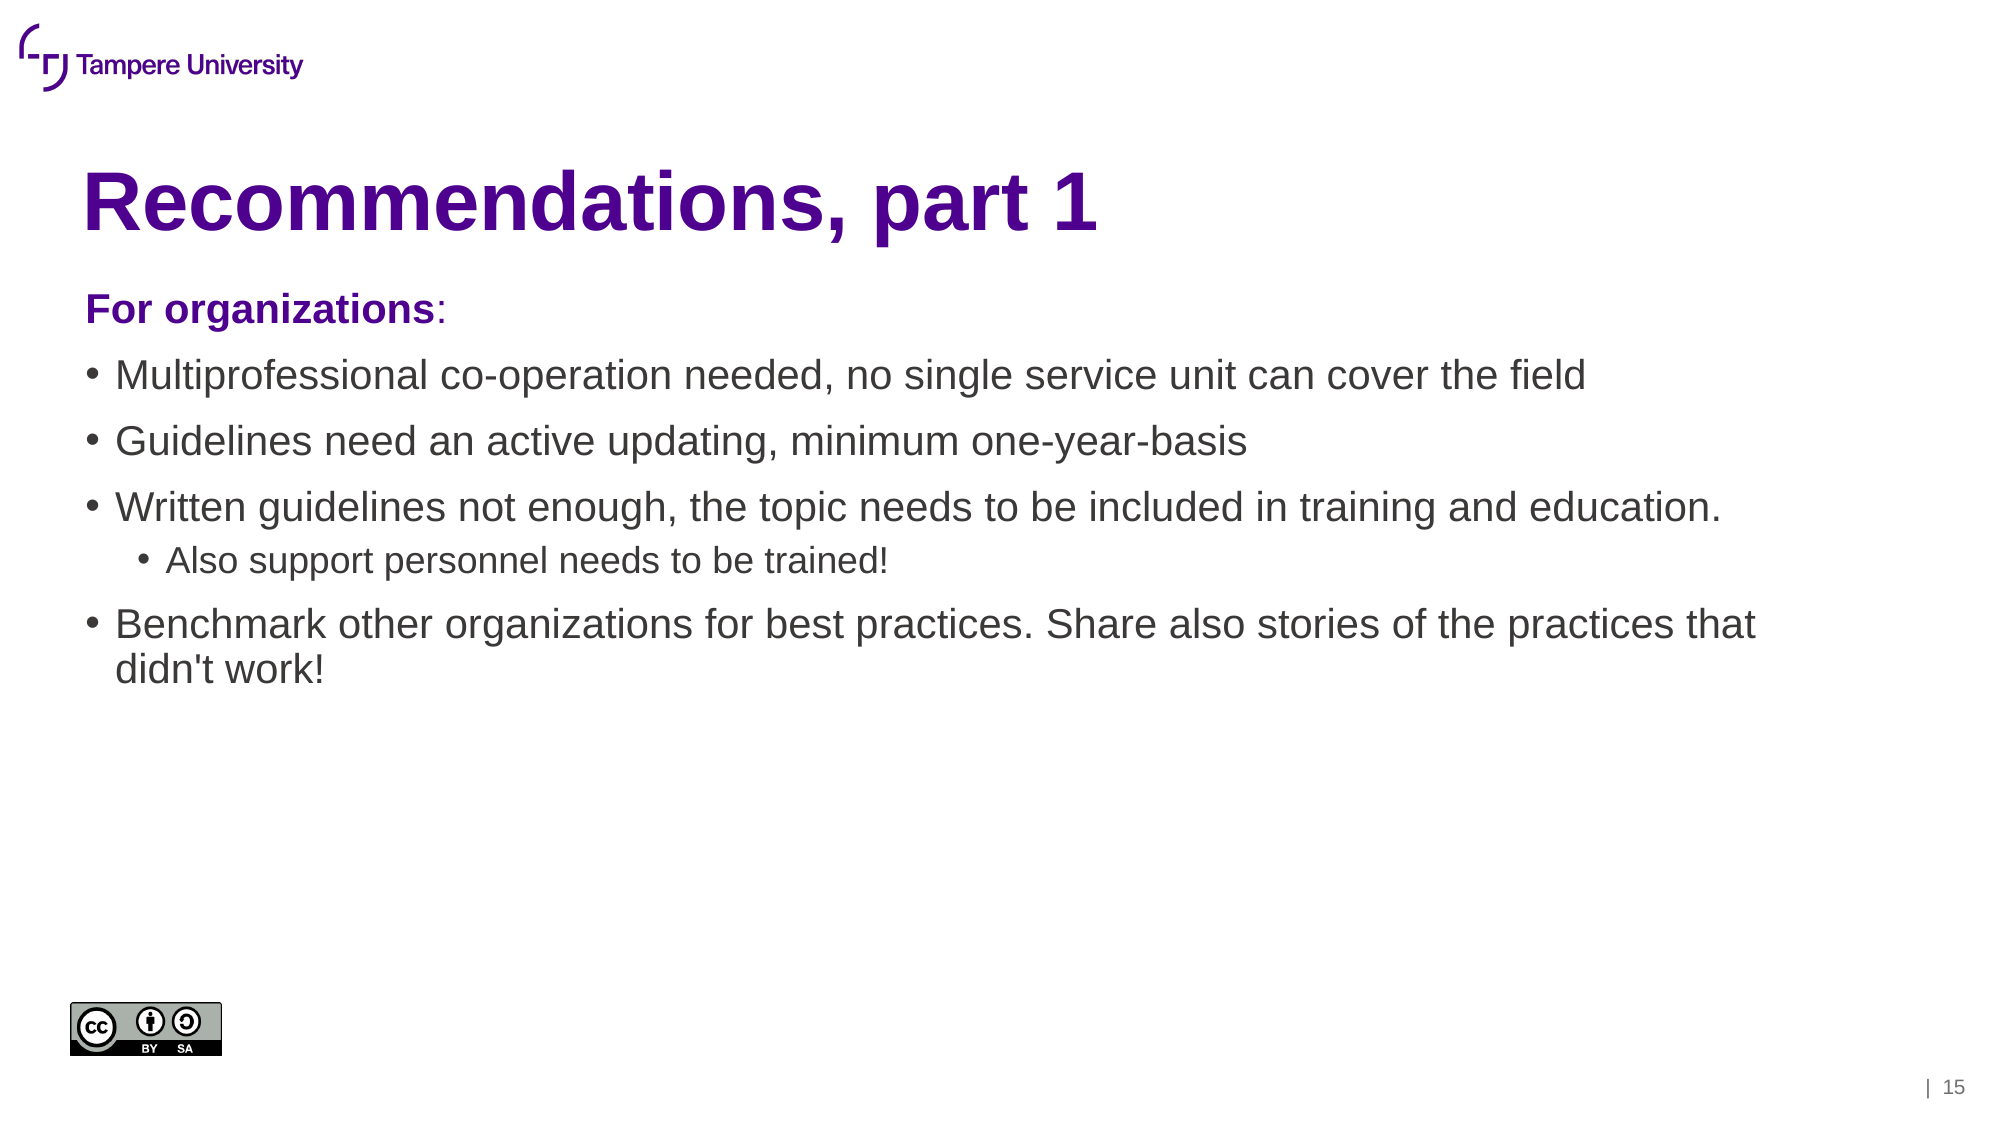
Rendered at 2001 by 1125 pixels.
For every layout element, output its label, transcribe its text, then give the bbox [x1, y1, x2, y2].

slide_number | 14 [1918, 1064, 1981, 1107]
list For organizations: Multiprofessional co-operation needed, no single service unit can cover the field Guidelines need an active updating, minimum one-year-basis Written guidelines not enough, the topic needs to be included in training and education. Also support personnel needs to be trained! Benchmark other organizations for best practices. Share also stories of the practices that didn't work! [70, 280, 1796, 994]
title Recommendations, part 1 [67, 149, 1793, 256]
picture [70, 1002, 222, 1056]
picture [4, 5, 321, 107]
